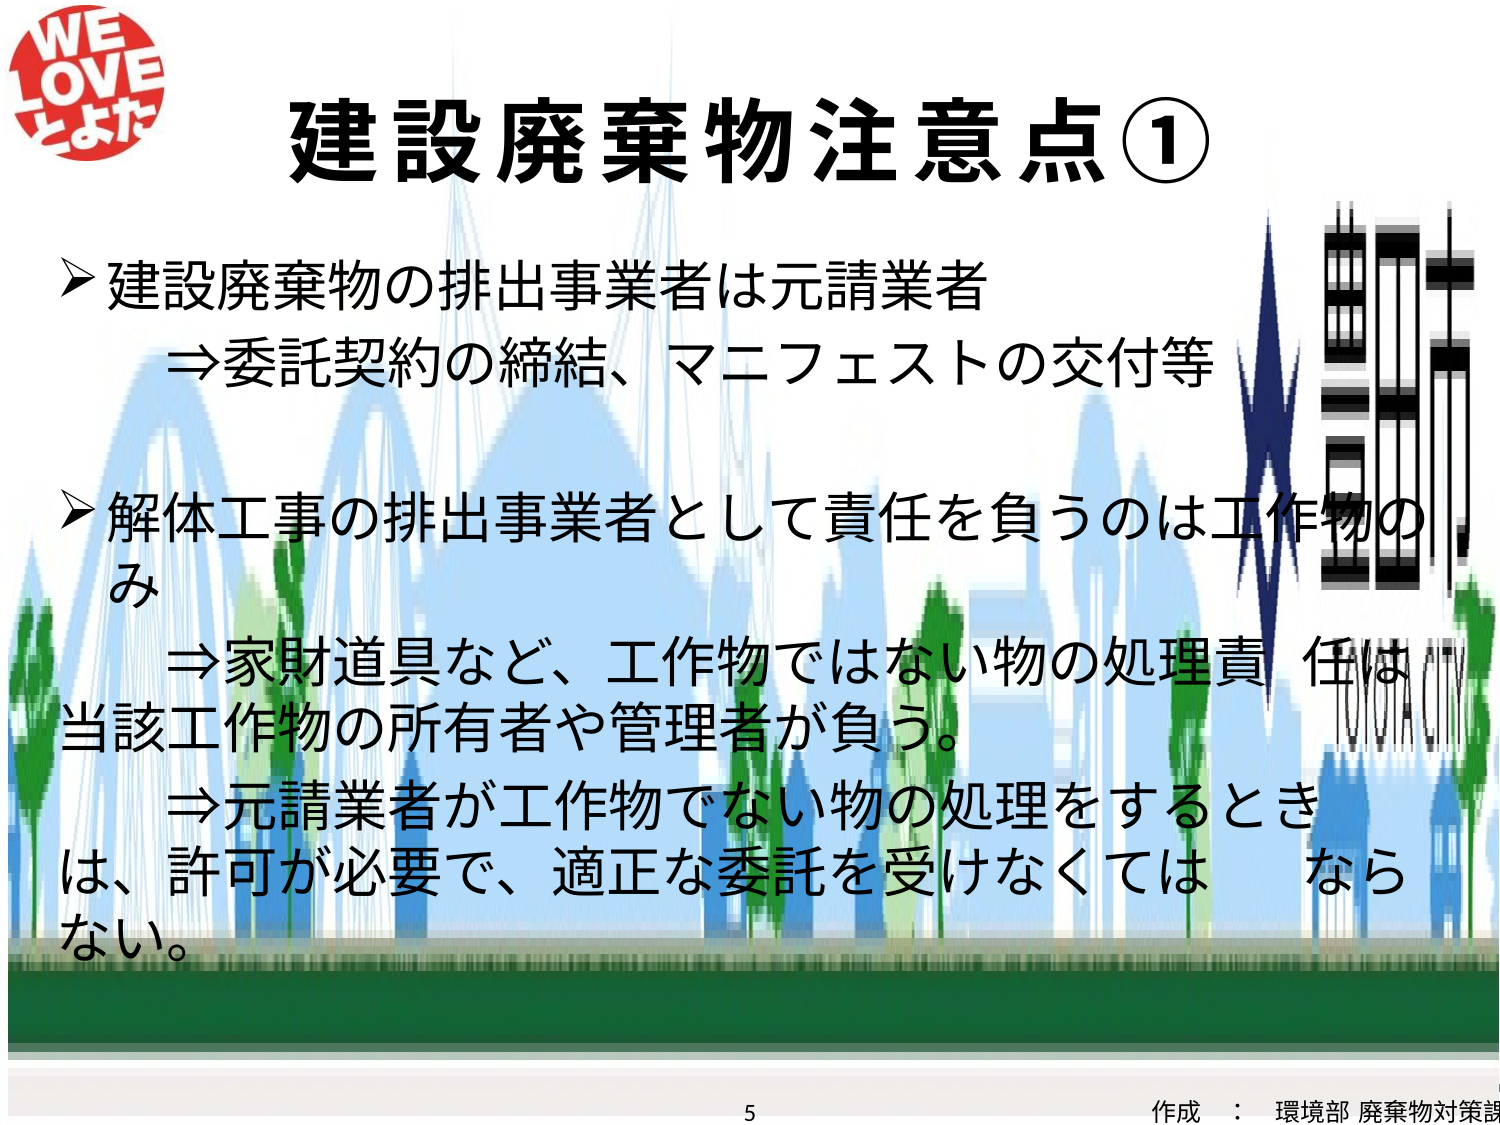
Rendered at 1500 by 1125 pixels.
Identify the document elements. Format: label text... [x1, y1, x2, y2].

title 建設廃棄物注意点① [75, 45, 1425, 233]
slide_number 5 [575, 1081, 925, 1125]
picture [0, 0, 1500, 1125]
footer 作成 ： 環境部 廃棄物対策課 [1092, 1081, 1500, 1125]
list 建設廃棄物の排出事業者は元請業者 ⇒委託契約の締結、マニフェストの交付等 解体工事の排出事業者として責任を負うのは工作物のみ ⇒家財道具など、工作物ではない物の処理責 任は当該工作物の所有者や管理者が負う。 ⇒元請業者が工作物でない物の処理をするとき は、許可が必要で、適正な委託を受けなくては ならない。 [41, 243, 1449, 986]
